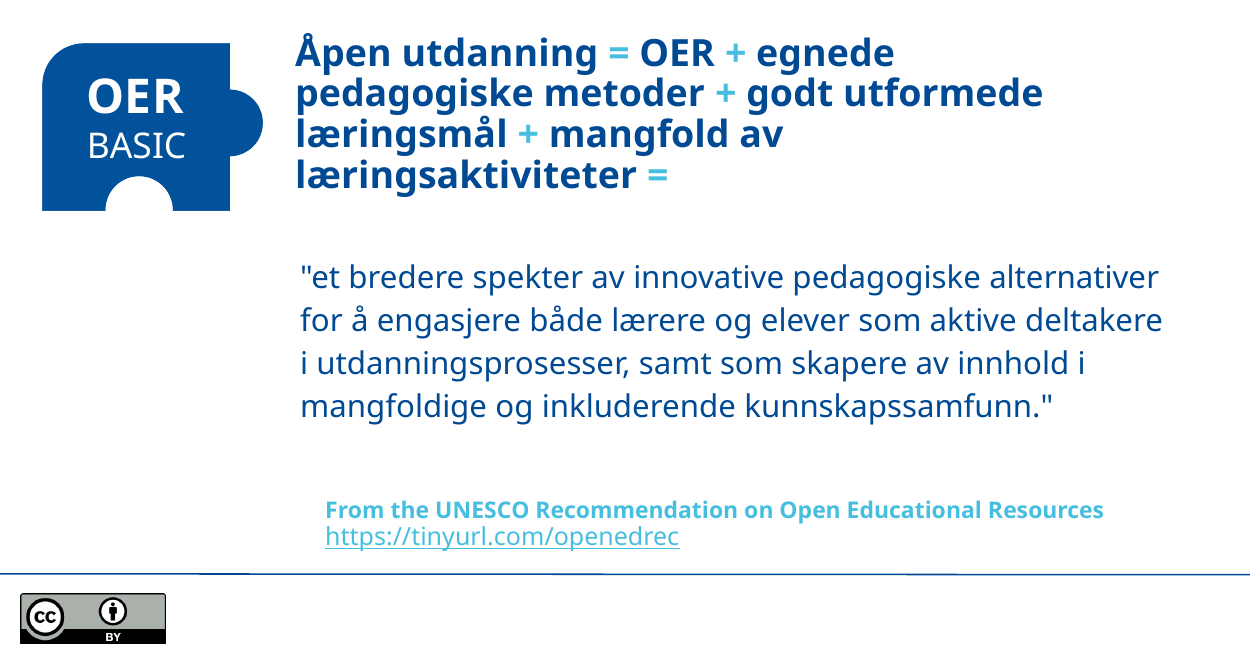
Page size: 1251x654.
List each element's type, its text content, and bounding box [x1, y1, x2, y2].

picture [20, 592, 166, 645]
picture [41, 43, 263, 212]
text_box "et bredere spekter av innovative pedagogiske alternativer for å engasjere både lærere og elever som aktive deltakere i utdanningsprosesser, samt som skapere av innhold i mangfoldige og inkluderende kunnskapssamfunn." [288, 239, 1193, 436]
text_box OER BASIC [266, 50, 410, 181]
text_box https://tinyurl.com/openedrec [312, 508, 765, 567]
text_box Åpen utdanning = OER + egnede pedagogiske metoder + godt utformede læringsmål + mangfold av læringsaktiviteter = [282, 21, 1108, 210]
text_box From the UNESCO Recommendation on Open Educational Resources [312, 482, 1250, 535]
text_box [0, 582, 1250, 654]
